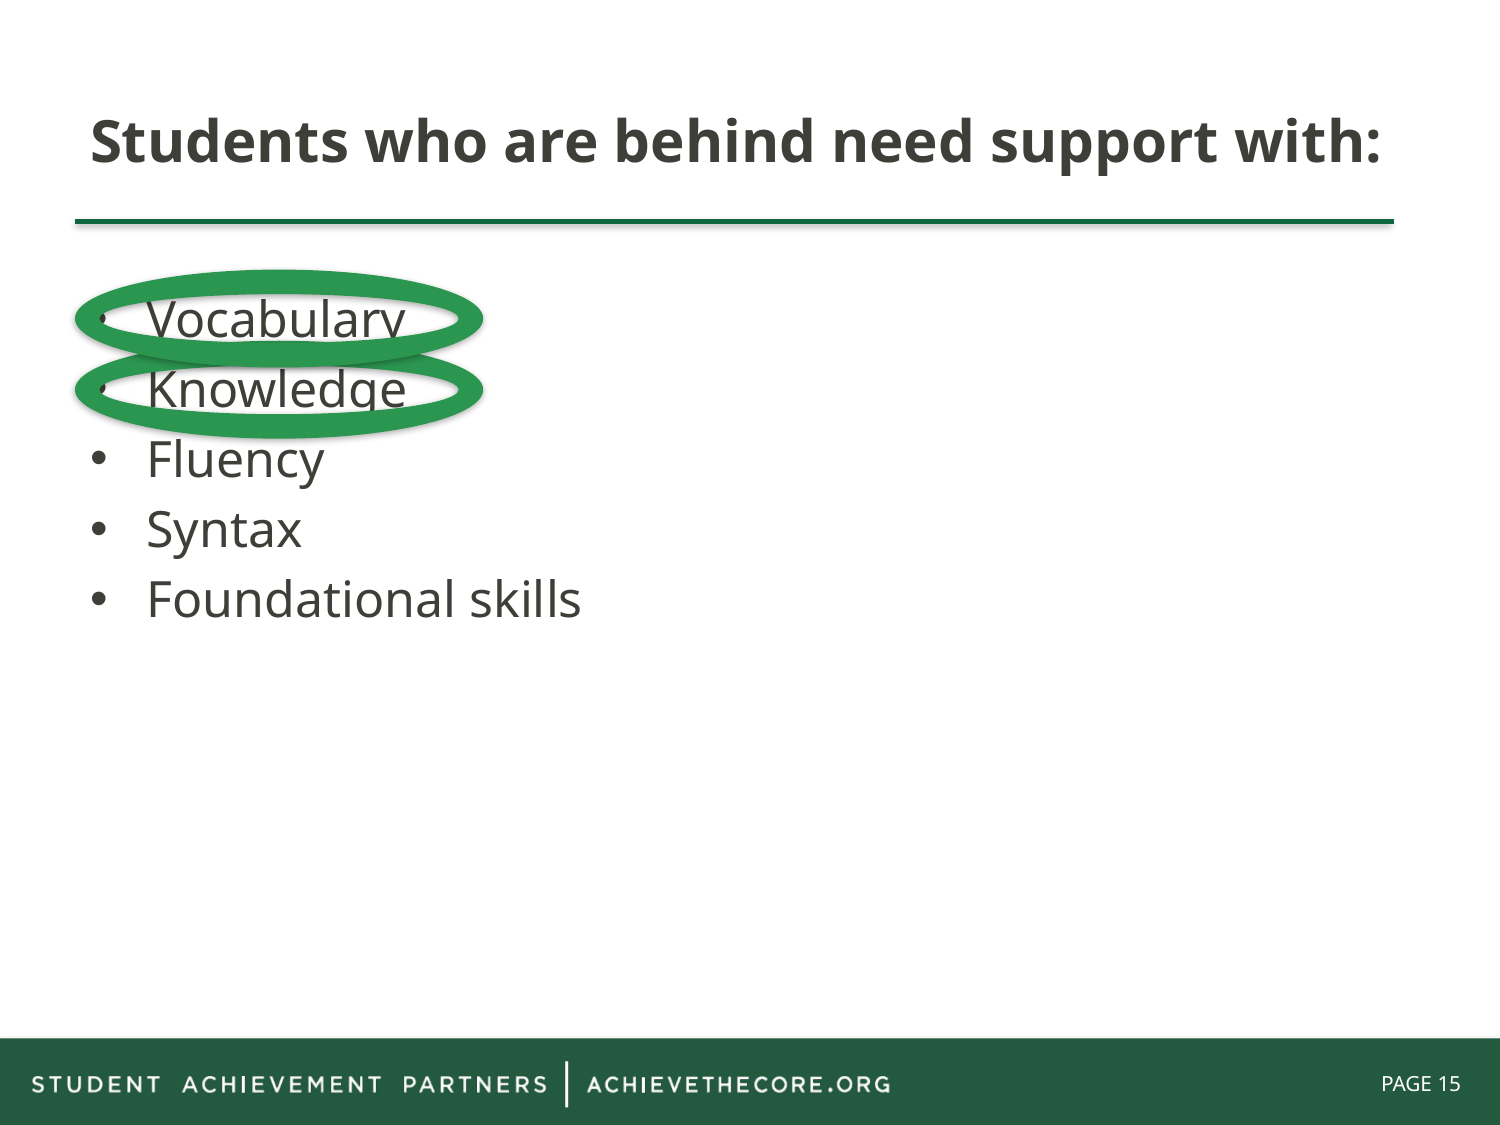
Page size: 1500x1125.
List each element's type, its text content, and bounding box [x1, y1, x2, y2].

title Students who are behind need support with: [75, 45, 1425, 233]
list Vocabulary Knowledge Fluency Syntax Foundational skills [75, 280, 1425, 1023]
text_box [74, 358, 485, 440]
text_box [74, 268, 485, 369]
